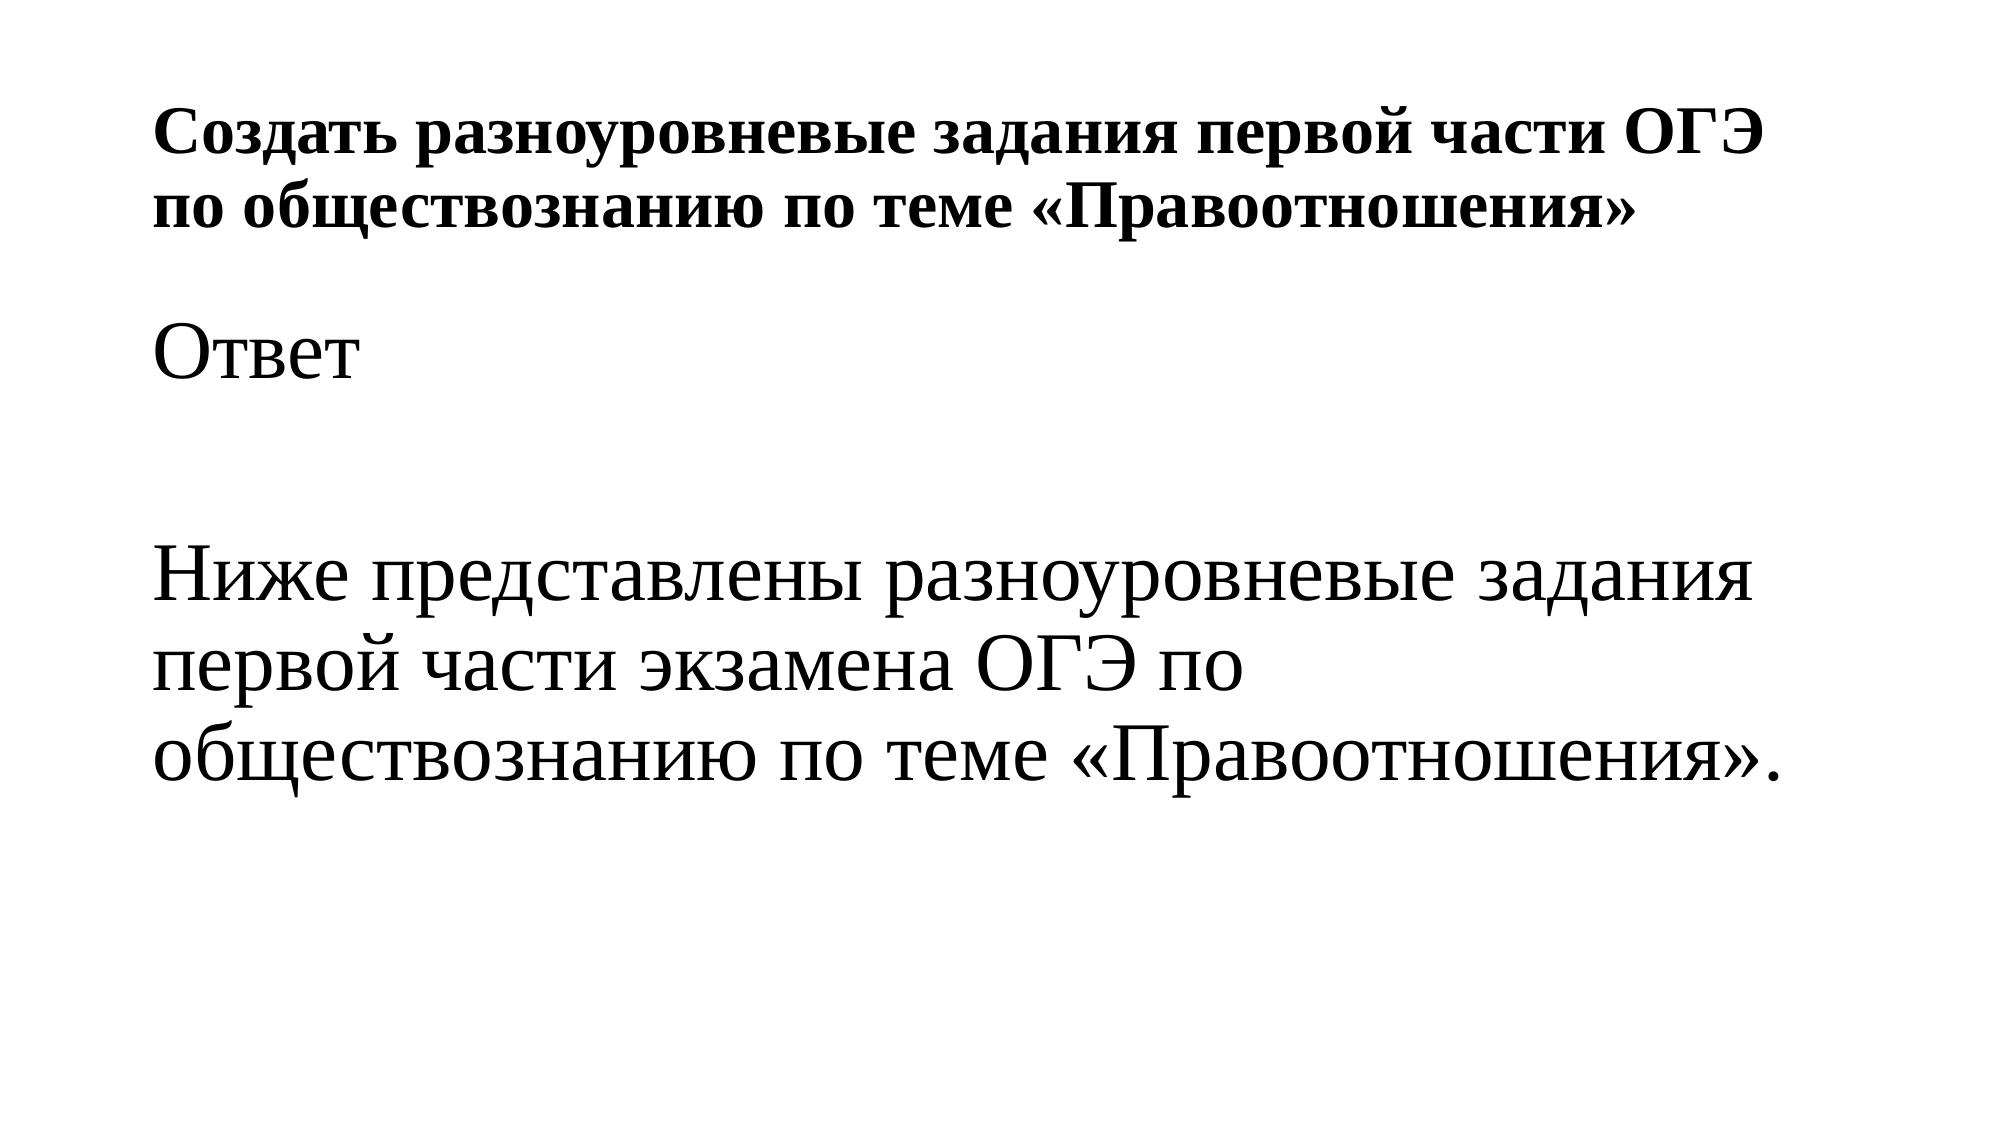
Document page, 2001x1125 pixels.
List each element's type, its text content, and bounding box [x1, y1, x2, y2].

list Ответ Ниже представлены разноуровневые задания первой части экзамена ОГЭ по обществознанию по теме «Правоотношения». [137, 299, 1863, 1014]
title Создать разноуровневые задания первой части ОГЭ по обществознанию по теме «Правоотношения» [137, 59, 1863, 278]
